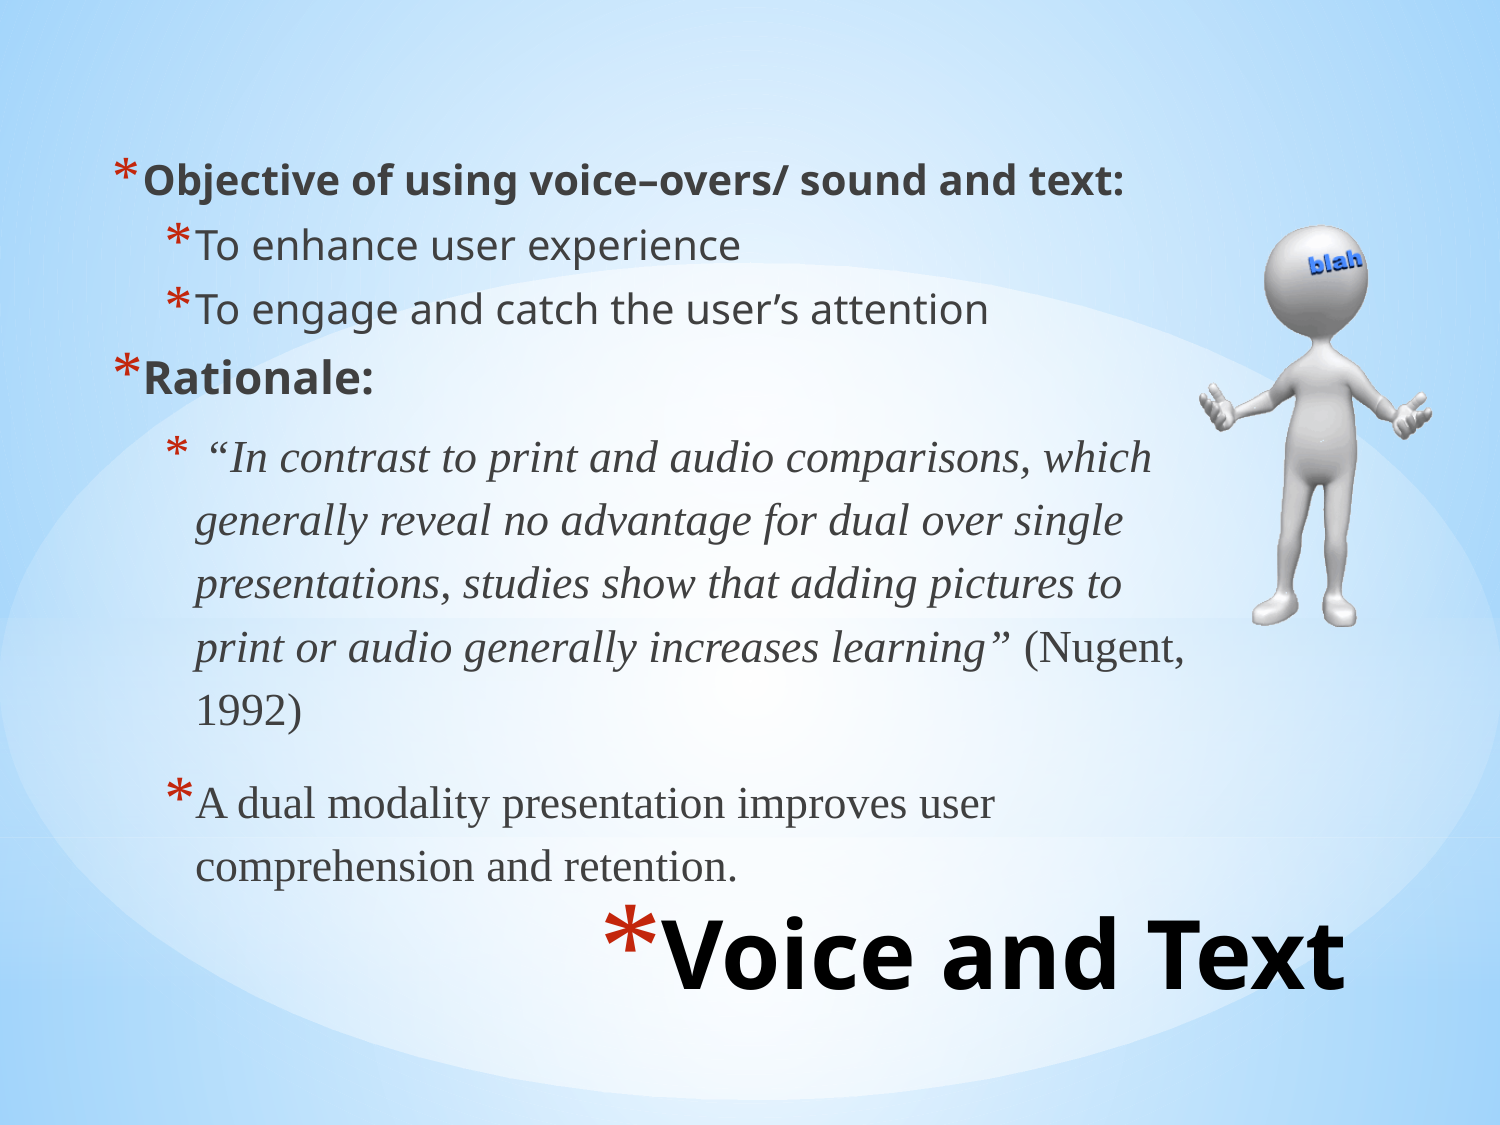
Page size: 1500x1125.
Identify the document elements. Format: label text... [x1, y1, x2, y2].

title Voice and Text [294, 886, 1363, 1074]
list Objective of using voice–overs/ sound and text: To enhance user experience To engage and catch the user’s attention Rationale: “In contrast to print and audio comparisons, which generally reveal no advantage for dual over single presentations, studies show that adding pictures to print or audio generally increases learning” (Nugent, 1992) A dual modality presentation improves user comprehension and retention. [89, 146, 1238, 912]
picture [812, 181, 1500, 725]
